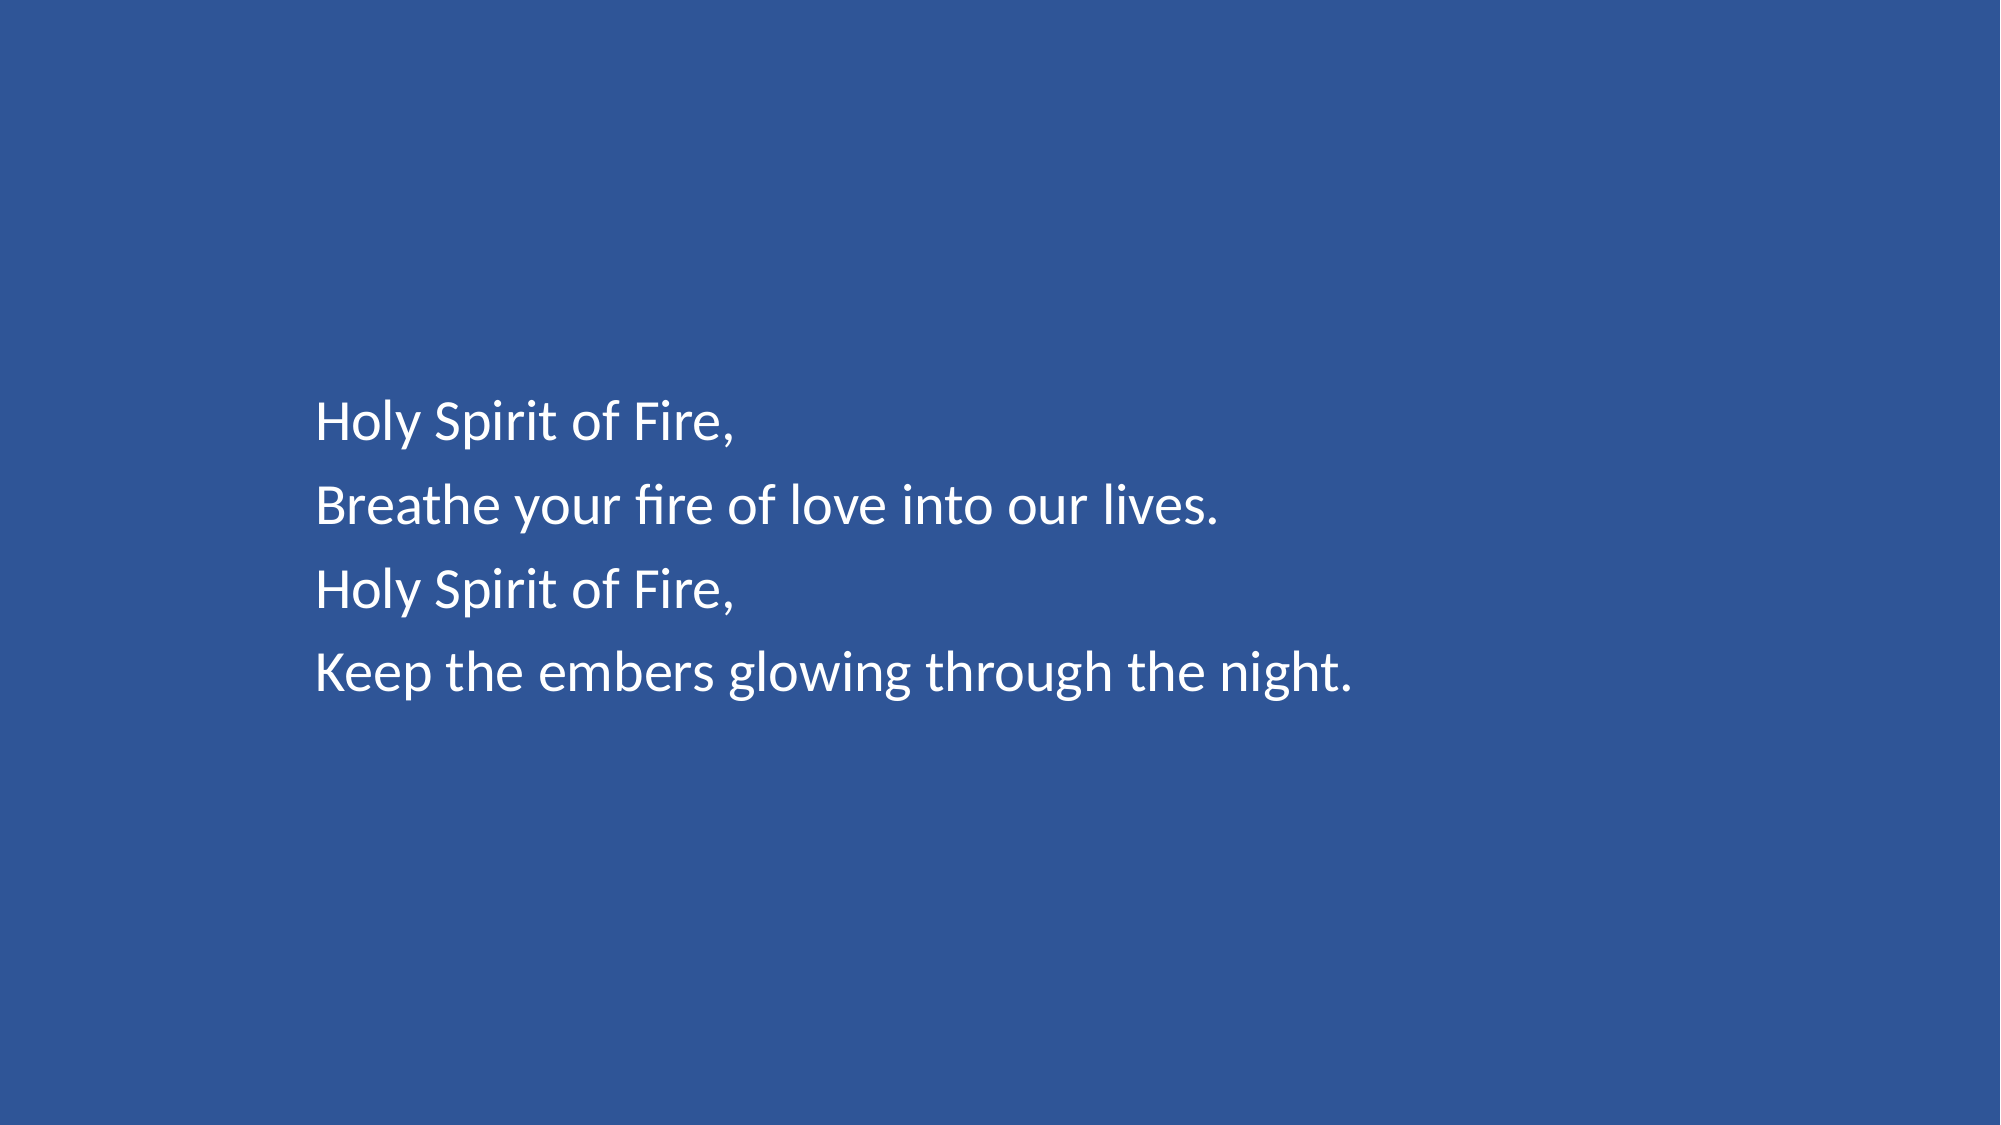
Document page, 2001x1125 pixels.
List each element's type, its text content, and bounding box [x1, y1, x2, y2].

list Holy Spirit of Fire, Breathe your fire of love into our lives. Holy Spirit of Fire, Keep the embers glowing through the night. [300, 383, 1700, 742]
